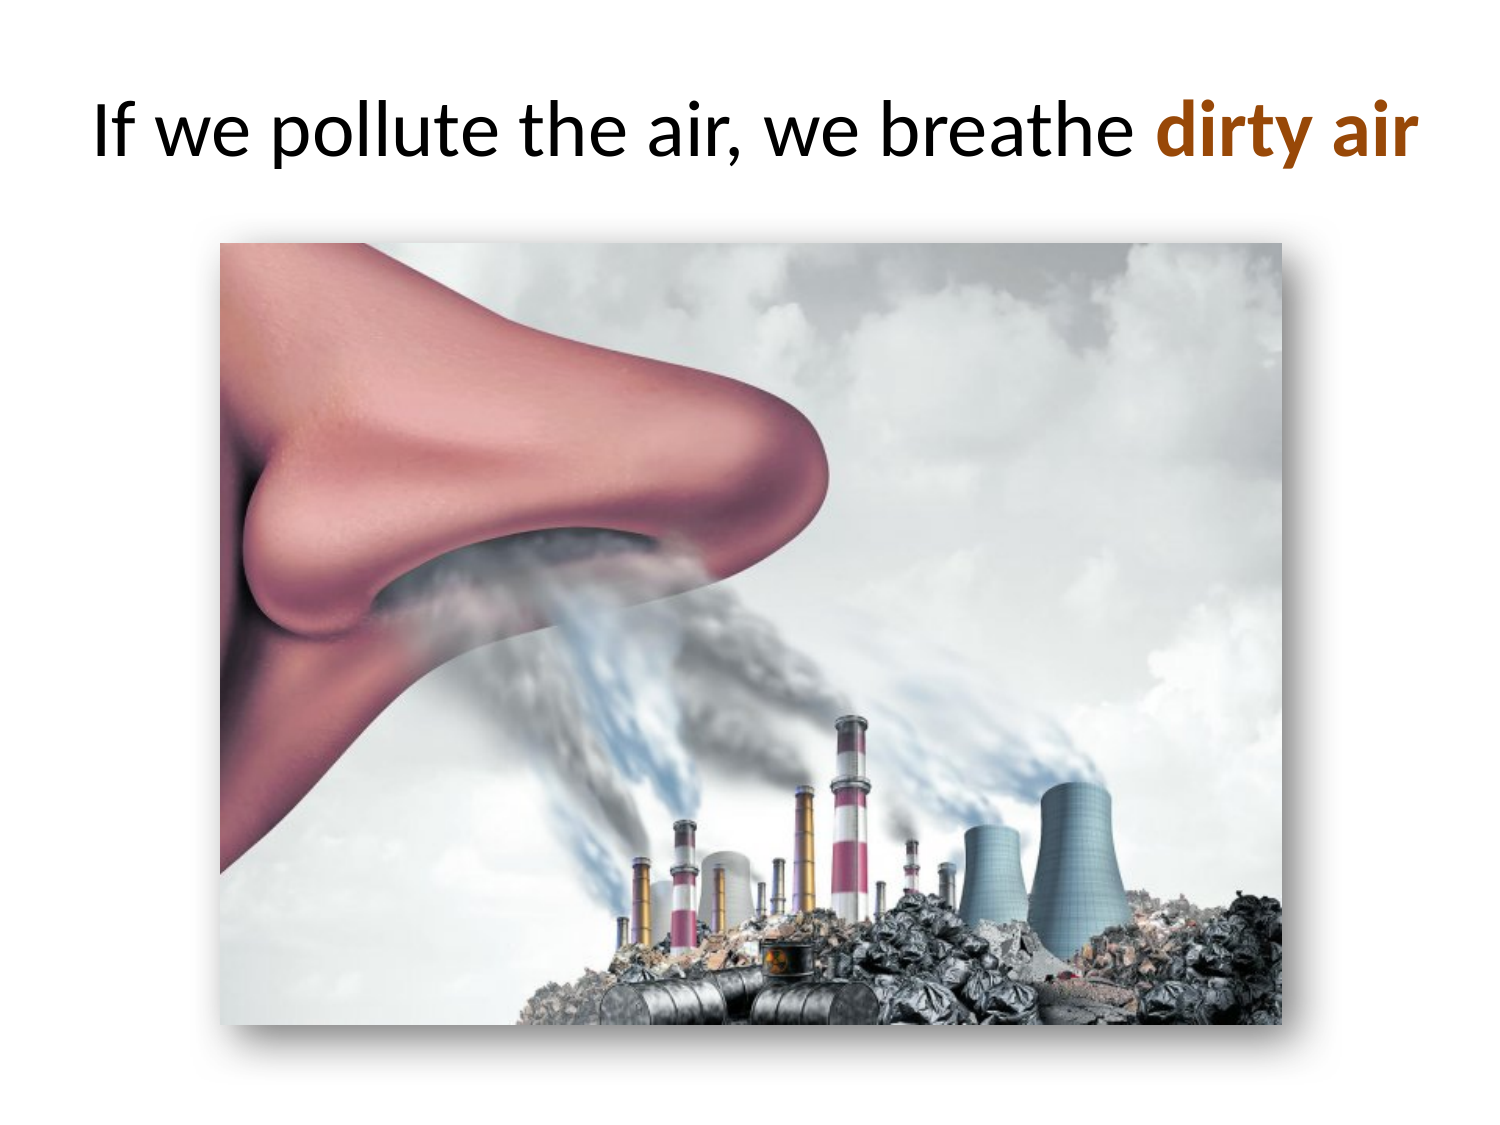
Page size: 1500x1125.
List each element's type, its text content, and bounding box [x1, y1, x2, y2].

picture [220, 243, 1282, 1025]
title If we pollute the air, we breathe dirty air [29, 30, 1483, 219]
